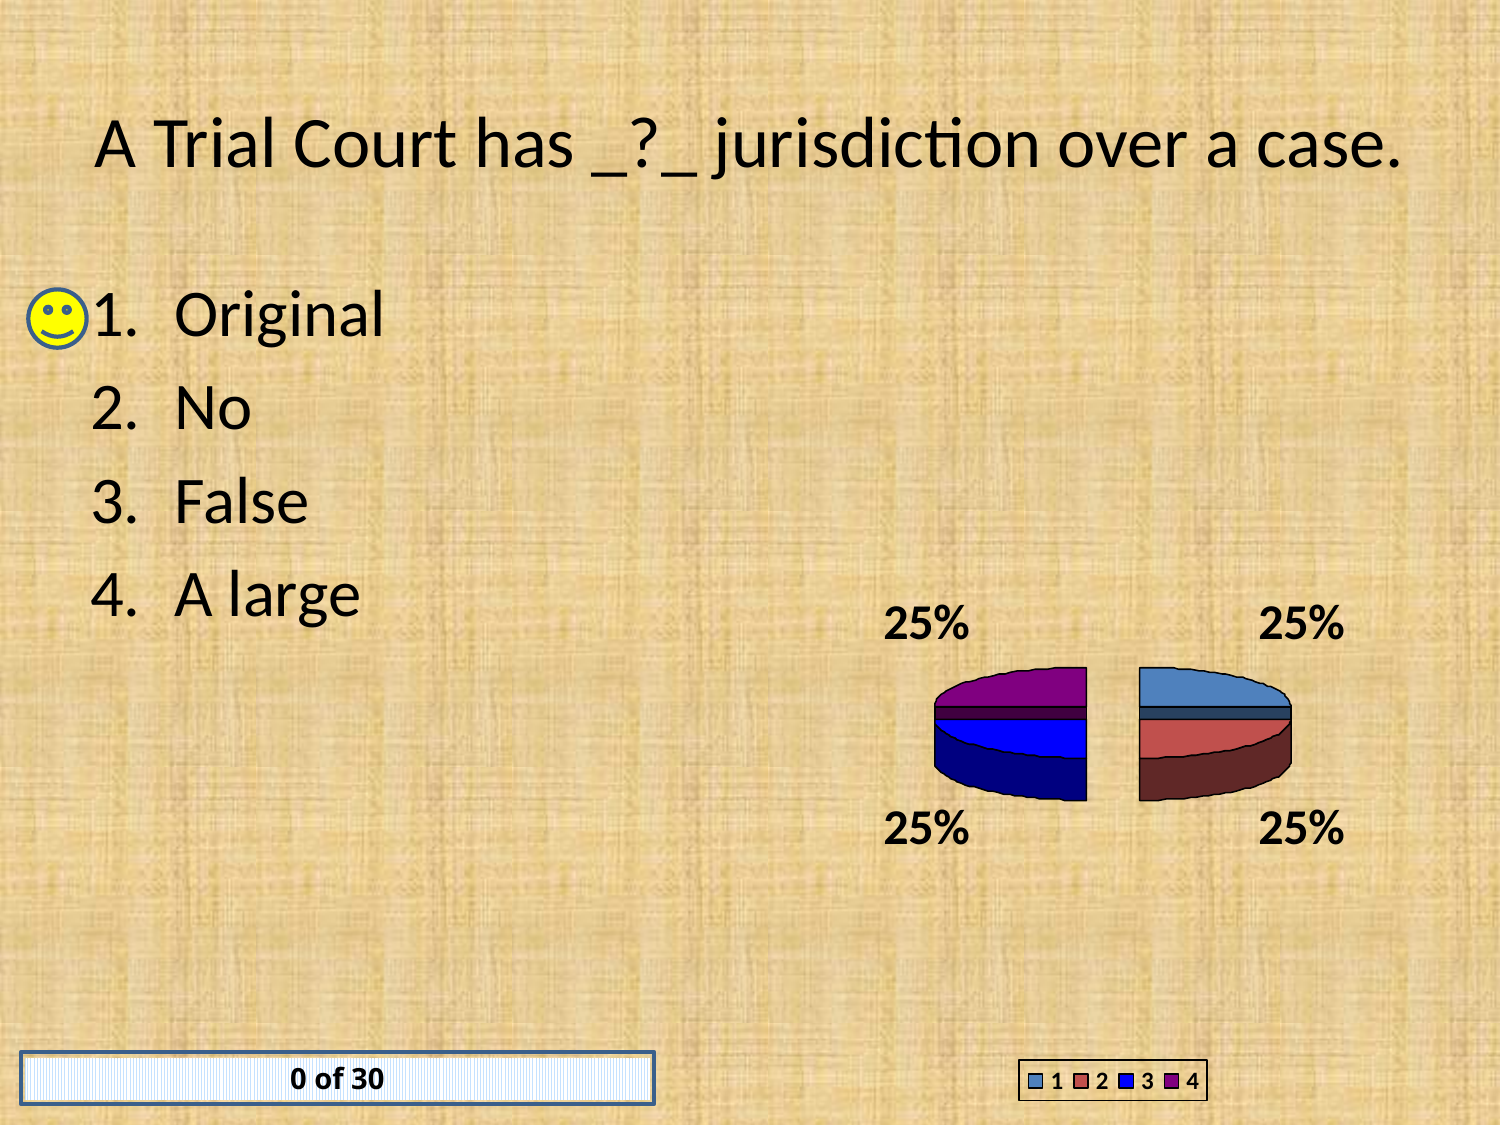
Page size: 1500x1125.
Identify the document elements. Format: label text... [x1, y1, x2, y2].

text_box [20, 1051, 655, 1105]
picture [0, 0, 1500, 1125]
text_box [26, 287, 89, 350]
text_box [729, 439, 1500, 1115]
list Original No False A large [75, 262, 750, 1005]
title A Trial Court has _?_ jurisdiction over a case. [75, 45, 1425, 233]
